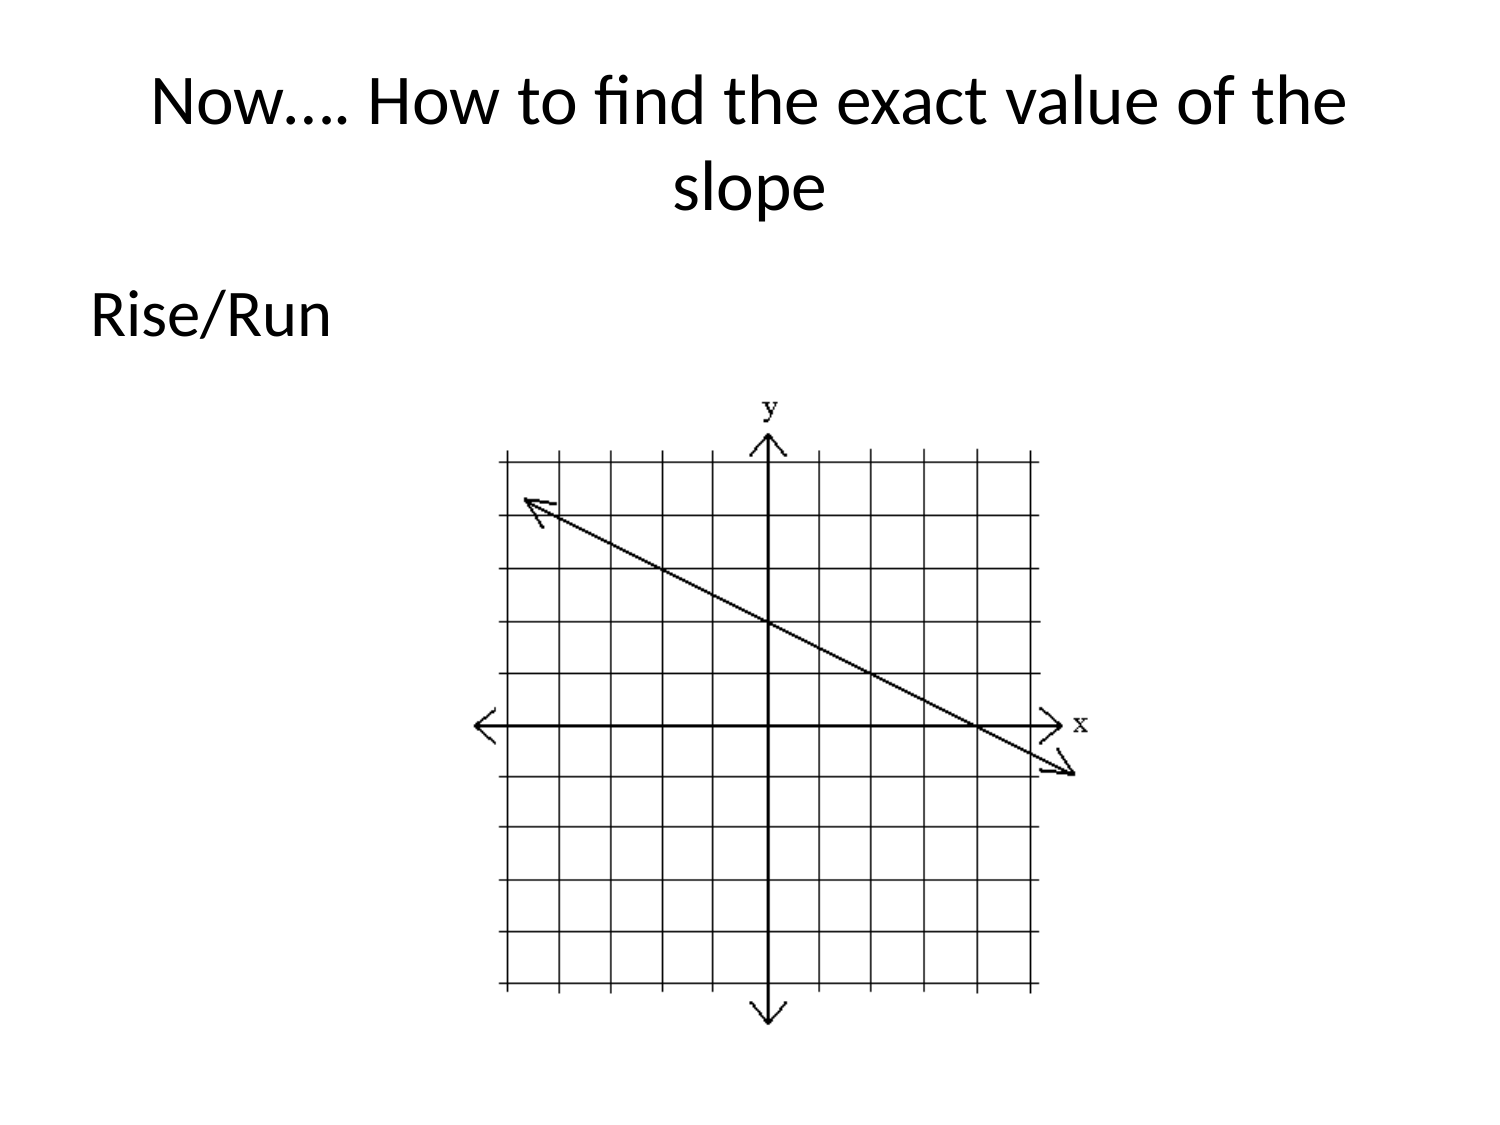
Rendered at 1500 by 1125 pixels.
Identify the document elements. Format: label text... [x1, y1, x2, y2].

list Rise/Run [75, 262, 1425, 1005]
picture [399, 349, 1149, 1073]
title Now…. How to find the exact value of the slope [75, 45, 1425, 233]
